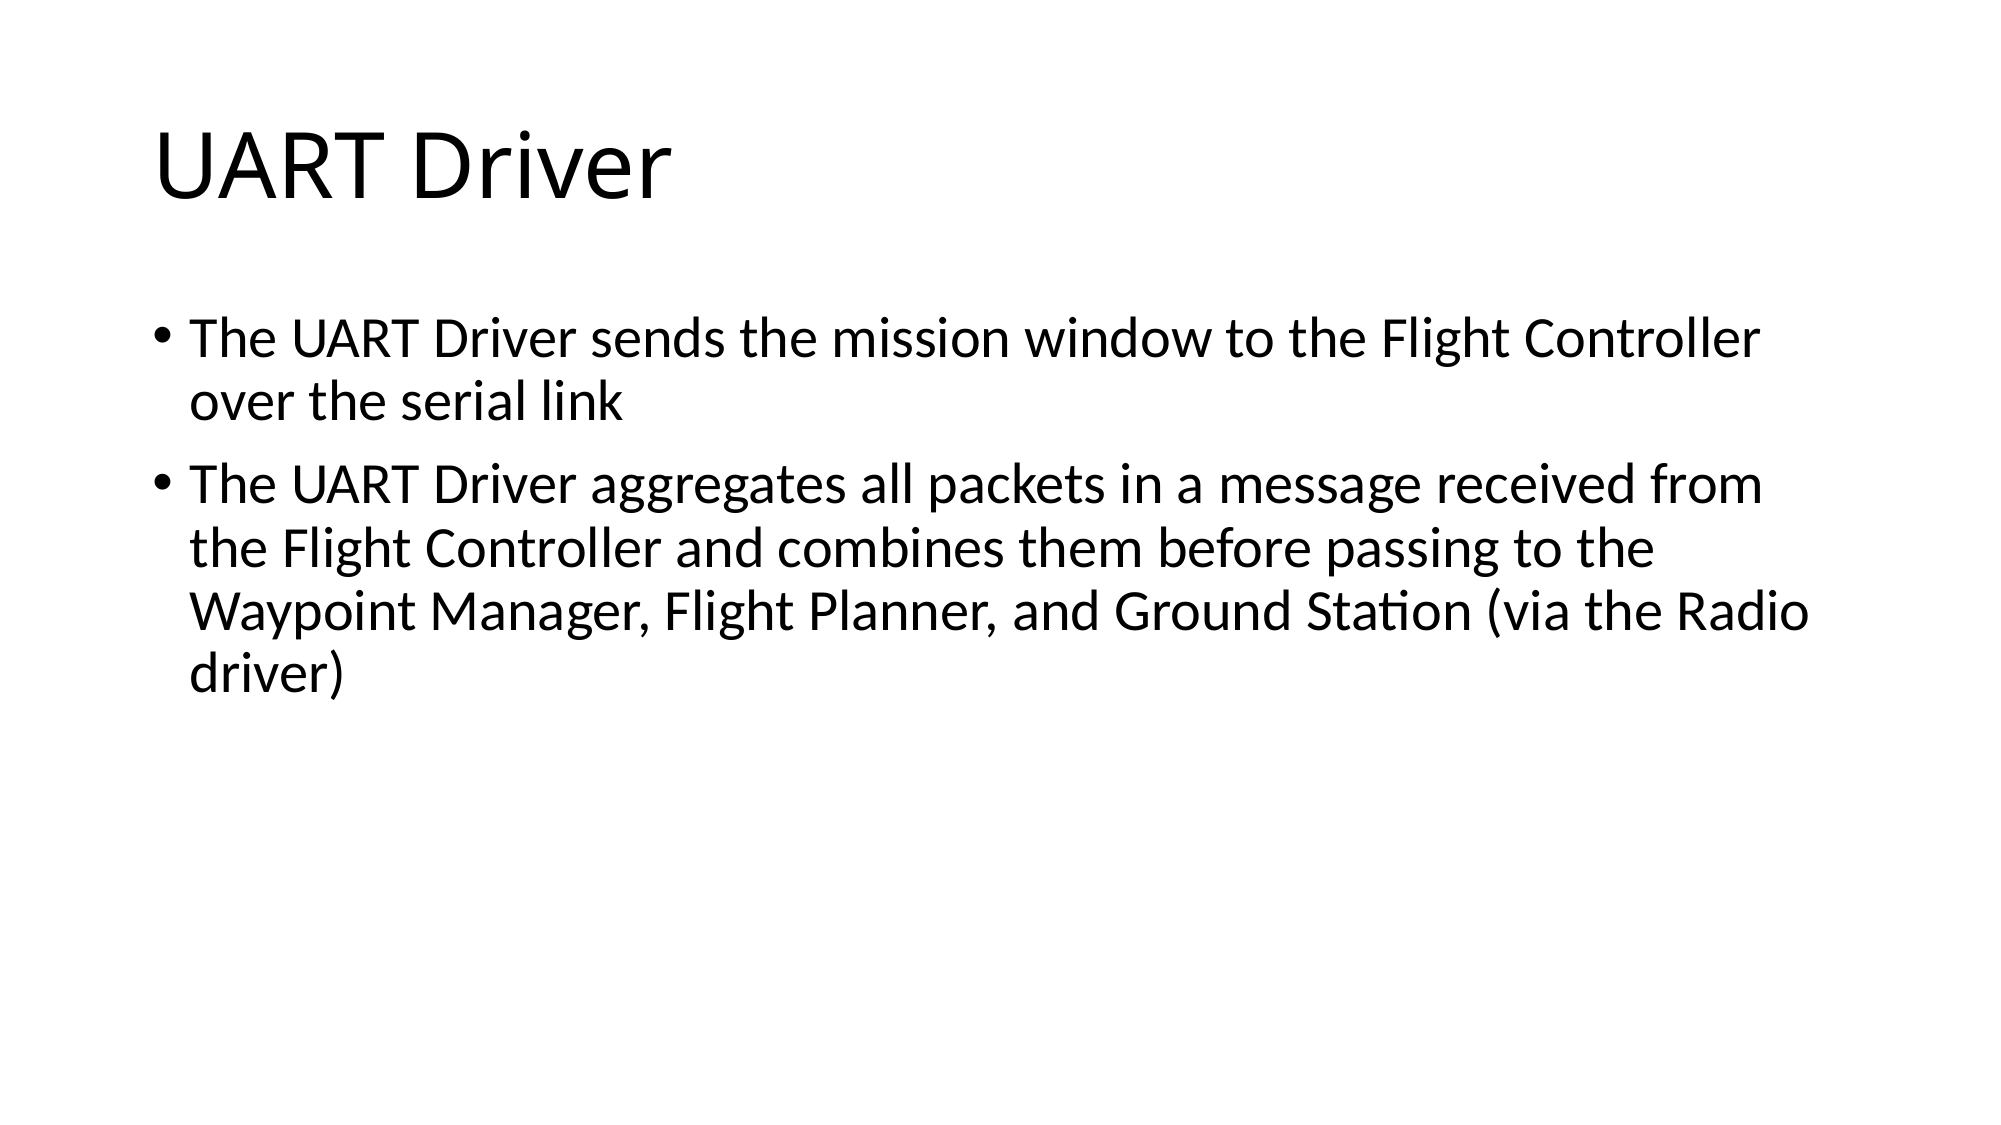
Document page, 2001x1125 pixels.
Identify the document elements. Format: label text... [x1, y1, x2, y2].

title UART Driver [137, 59, 1863, 278]
list The UART Driver sends the mission window to the Flight Controller over the serial link The UART Driver aggregates all packets in a message received from the Flight Controller and combines them before passing to the Waypoint Manager, Flight Planner, and Ground Station (via the Radio driver) [137, 299, 1863, 1014]
